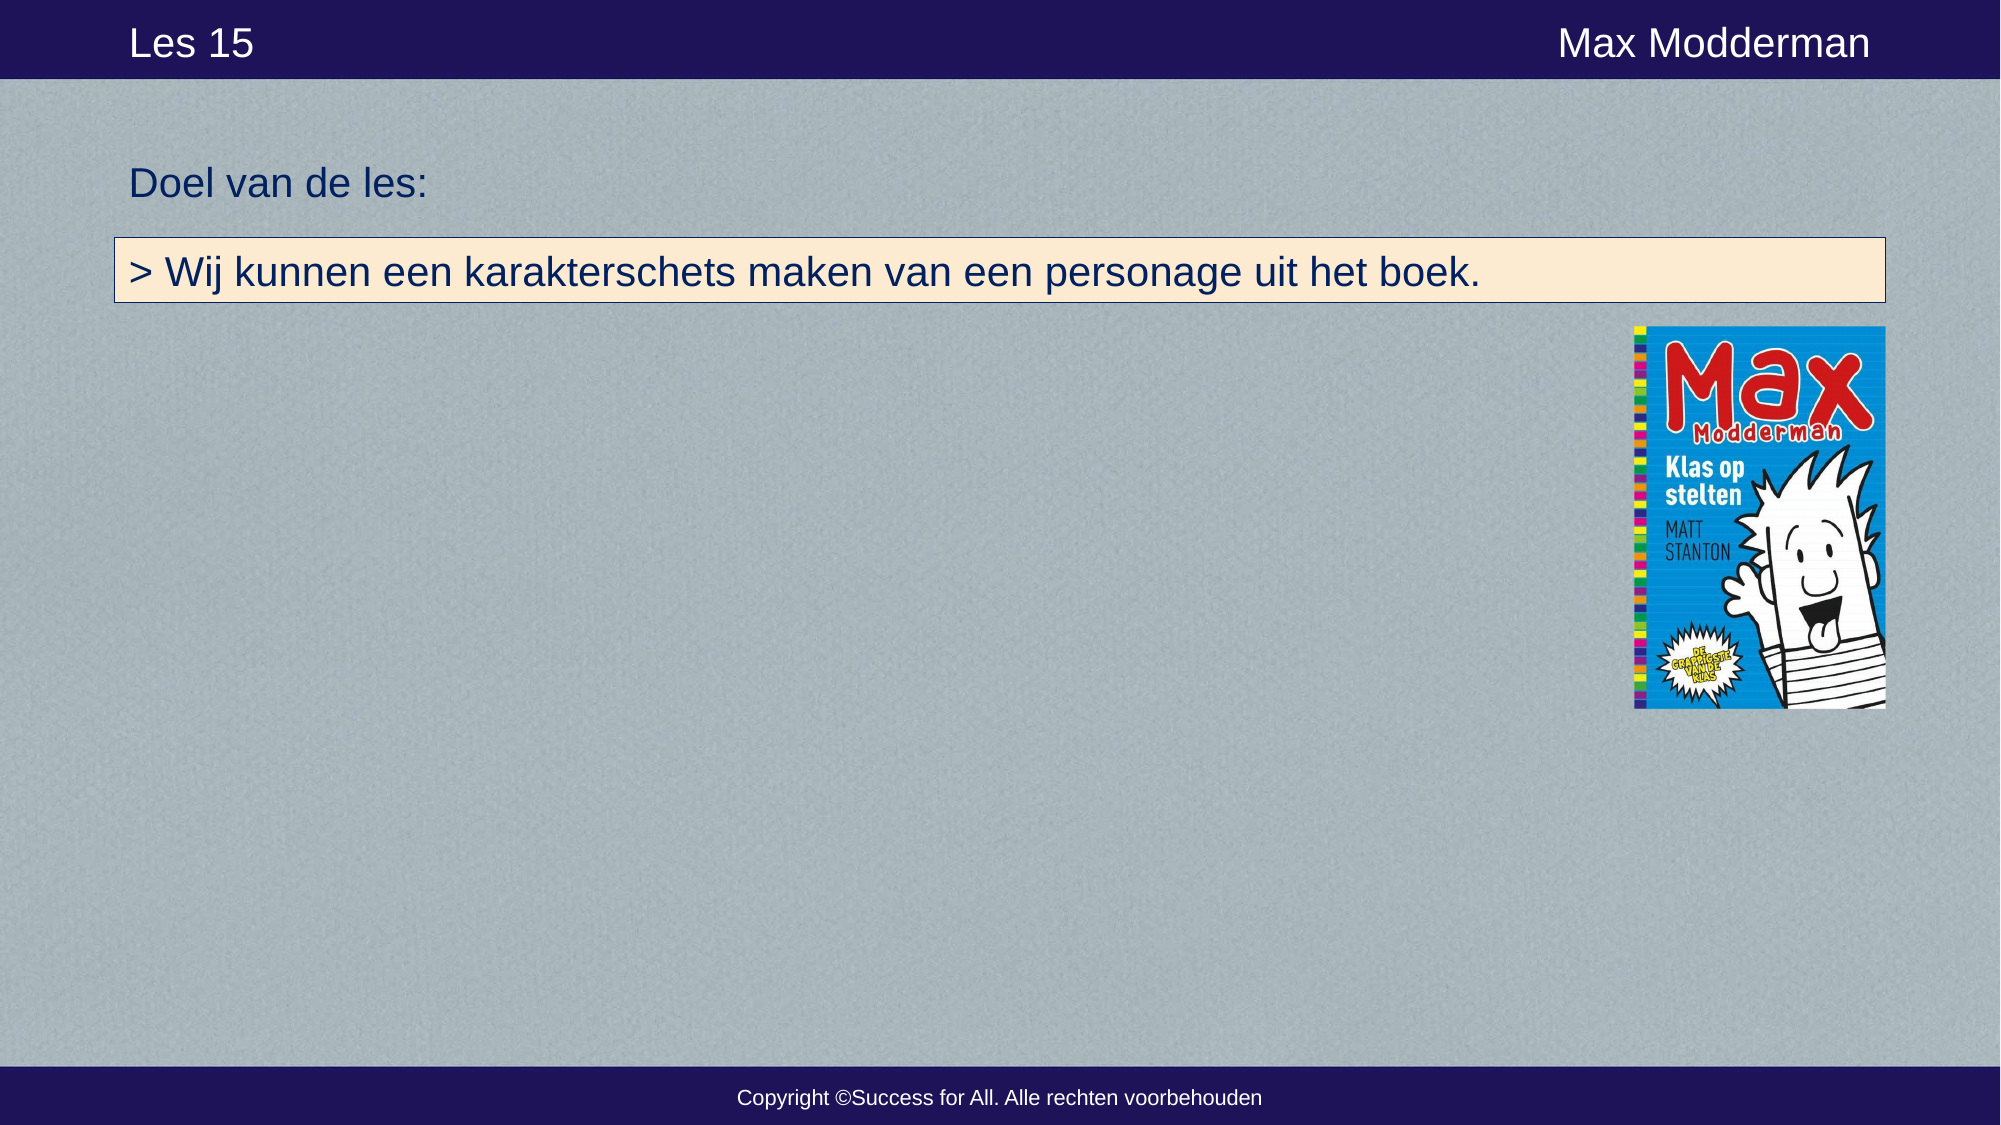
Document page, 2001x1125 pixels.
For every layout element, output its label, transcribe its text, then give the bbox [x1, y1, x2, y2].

text_box Les 15 [114, 8, 354, 73]
text_box > Wij kunnen een karakterschets maken van een personage uit het boek. [114, 237, 1886, 303]
text_box Copyright ©Success for All. Alle rechten voorbehouden [0, 1076, 2000, 1125]
text_box Max Modderman [999, 8, 1886, 123]
picture [0, 0, 2001, 1125]
text_box Doel van de les: [113, 148, 1635, 214]
